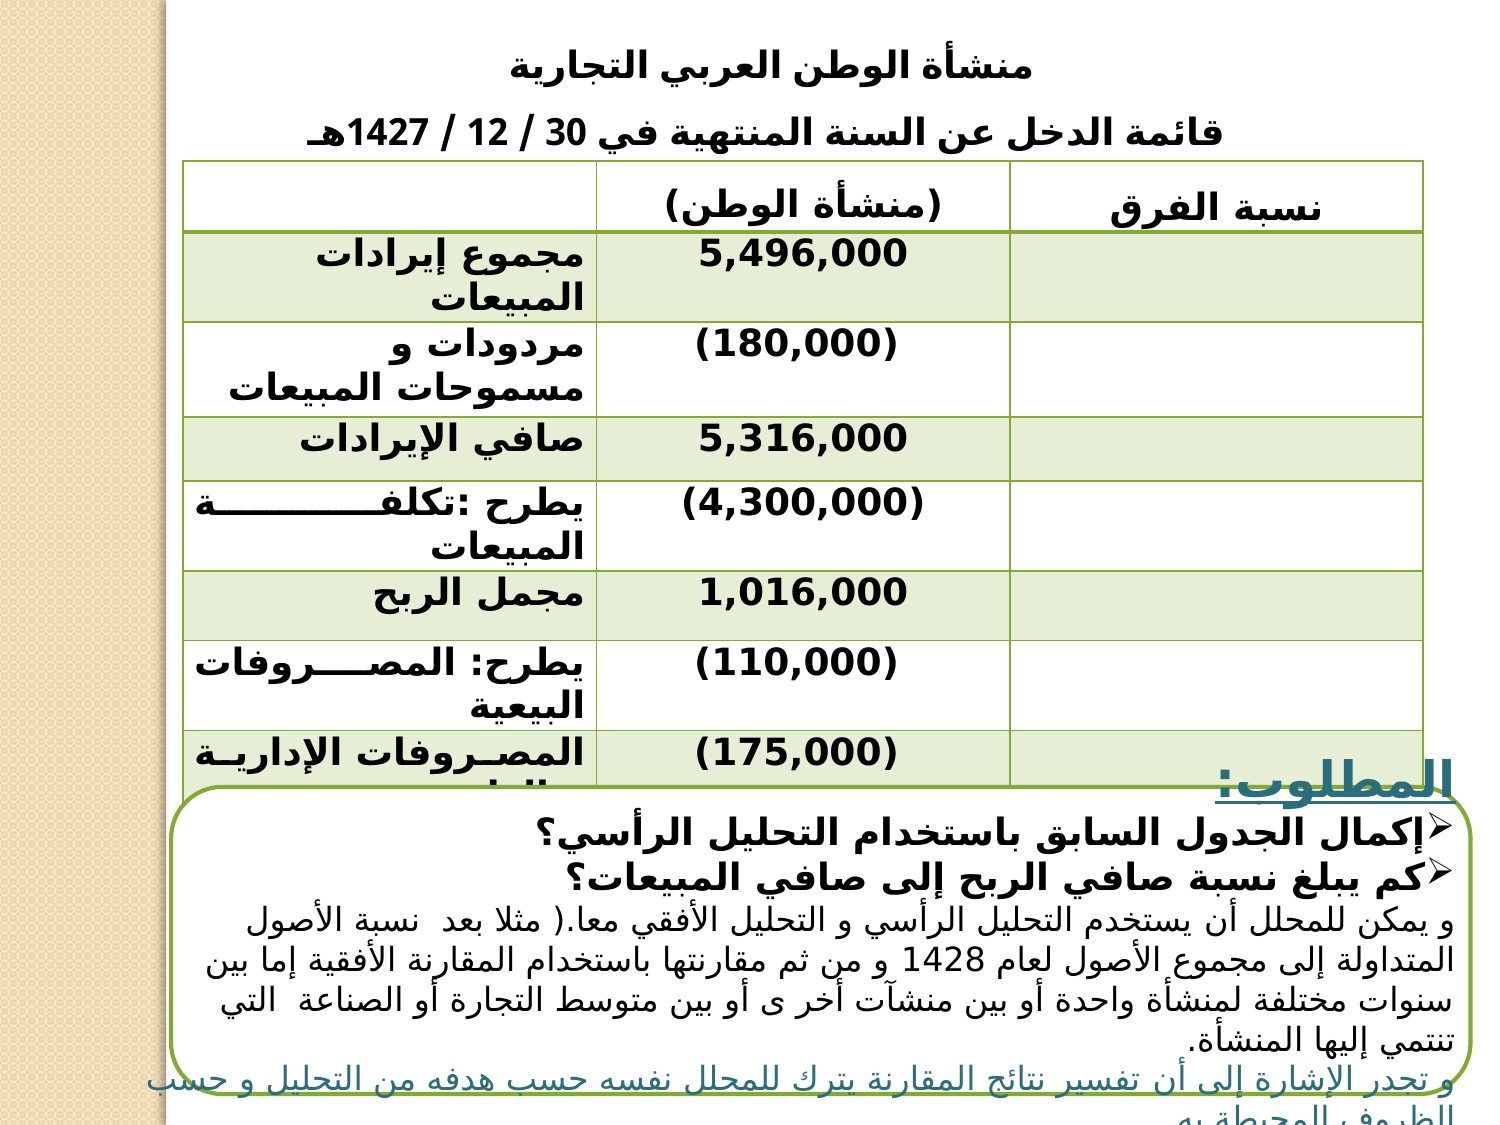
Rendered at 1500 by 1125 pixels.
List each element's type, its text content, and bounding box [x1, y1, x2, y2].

table_cell [1011, 482, 1422, 570]
table_header (منشأة الوطن) [597, 162, 1009, 230]
table_cell (180,000) [597, 323, 1009, 416]
table_cell [1011, 731, 1422, 740]
table_header نسبة الفرق [1011, 162, 1422, 230]
table_cell يطرح :تكلفة المبيعات [184, 482, 596, 570]
table_header [184, 162, 596, 230]
table_cell مجمل الربح [184, 572, 596, 640]
table_cell صافي الإيرادات [184, 418, 596, 480]
table_cell [1011, 641, 1422, 730]
table_cell المصروفات الإدارية و العامة [184, 731, 596, 740]
table_cell [1011, 323, 1422, 416]
table_cell مجموع إيرادات المبيعات [184, 234, 596, 321]
table_cell 5,316,000 [597, 418, 1009, 480]
table_cell [1011, 418, 1422, 480]
table_cell 1,016,000 [597, 572, 1009, 640]
table_cell [1011, 234, 1422, 321]
table_cell (175,000) [597, 731, 1009, 740]
table_cell يطرح: المصروفات البيعية [184, 641, 596, 730]
table_cell (4,300,000) [597, 482, 1009, 570]
text_box المطلوب: إكمال الجدول السابق باستخدام التحليل الرأسي؟ كم يبلغ نسبة صافي الربح إلى صافي المبيعات؟ و يمكن للمحلل أن يستخدم التحليل الرأسي و التحليل الأفقي معا.( مثلا بعد نسبة الأصول المتداولة إلى مجموع الأصول لعام 1428 و من ثم مقارنتها باستخدام المقارنة الأفقية إما بين سنوات مختلفة لمنشأة واحدة أو بين منشآت أخر ى أو بين متوسط التجارة أو الصناعة التي تنتمي إليها المنشأة. و تجدر الإشارة إلى أن تفسير نتائج المقارنة يترك للمحلل نفسه حسب هدفه من التحليل و حسب الظروف المحيطة به. [123, 740, 1471, 1125]
table_cell [1011, 572, 1422, 640]
table_cell 5,496,000 [597, 234, 1009, 321]
text_box منشأة الوطن العربي التجارية قائمة الدخل عن السنة المنتهية في 30 / 12 / 1427هـ [292, 10, 1250, 160]
table_cell مردودات و مسموحات المبيعات [184, 323, 596, 416]
table_cell (110,000) [597, 641, 1009, 730]
